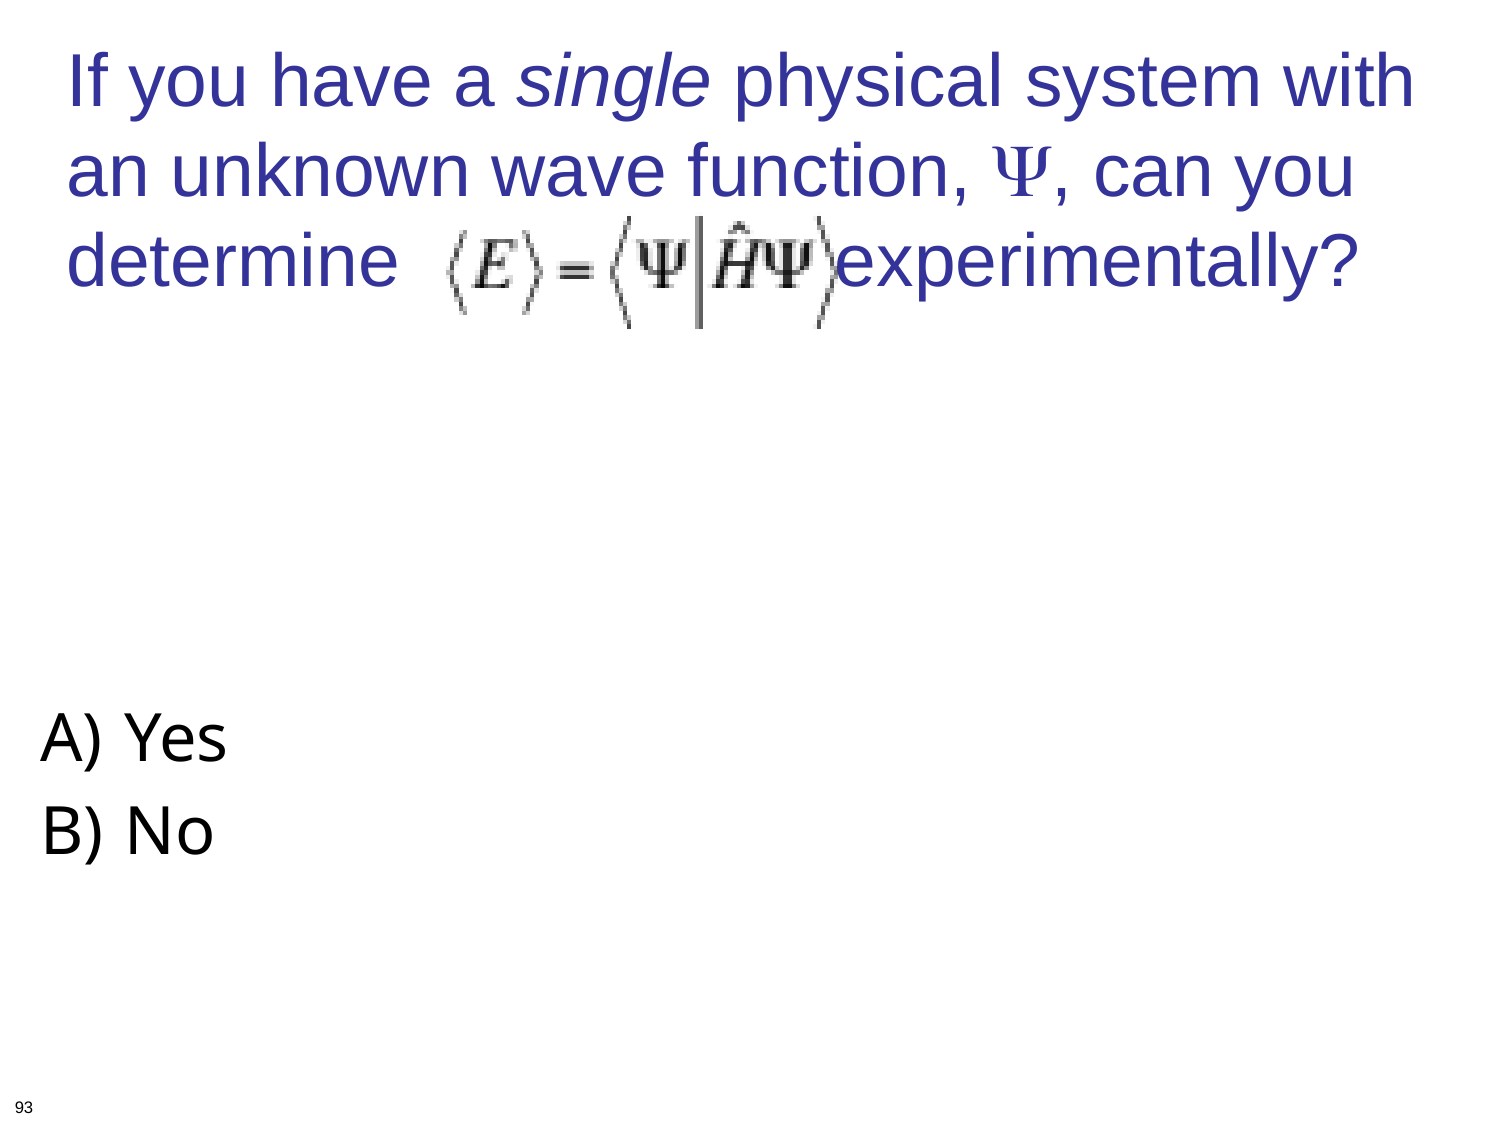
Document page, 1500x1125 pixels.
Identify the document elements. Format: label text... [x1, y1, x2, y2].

text_box 93 [0, 1089, 50, 1125]
title If you have a single physical system with an unknown wave function, Y, can you determine experimentally? [51, 23, 1471, 622]
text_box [438, 208, 839, 330]
list Yes No [25, 687, 1388, 1091]
